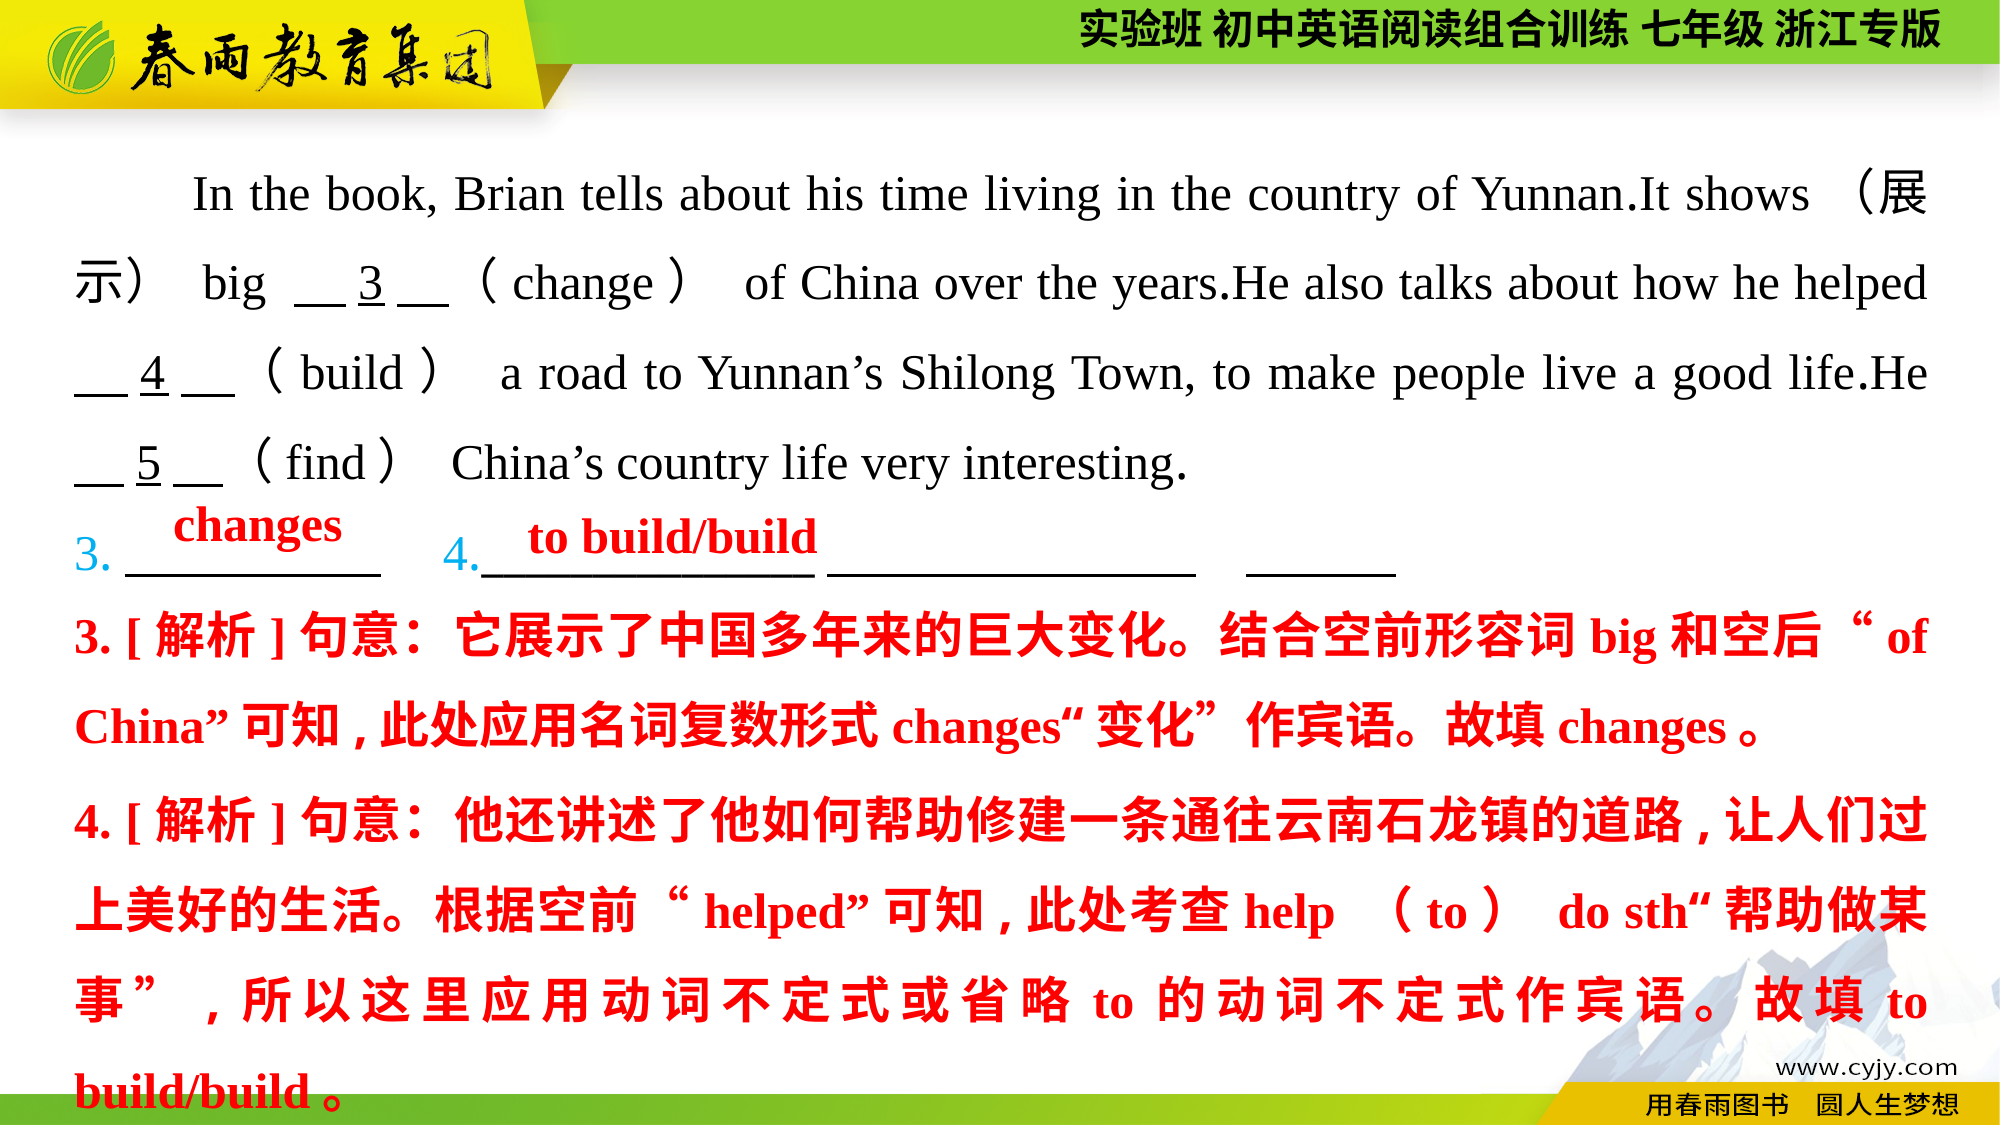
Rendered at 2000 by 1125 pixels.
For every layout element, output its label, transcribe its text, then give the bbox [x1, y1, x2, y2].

list In the book, Brian tells about his time living in the country of Yunnan.It shows（展示） big 3 （change） of China over the years.He also talks about how he helped 4 （build） a road to Yunnan’s Shilong Town, to make people live a good life.He 5 （find） China’s country life very interesting. 3. 4._______________ [59, 122, 1944, 566]
text_box to build/build [512, 495, 833, 566]
picture [0, 0, 2000, 1125]
text_box changes [158, 483, 358, 559]
text_box 3. [解析]句意：它展示了中国多年来的巨大变化。结合空前形容词big和空后“of China”可知,此处应用名词复数形式changes“变化”作宾语。故填changes。 [59, 566, 1944, 751]
text_box 4. [解析]句意：他还讲述了他如何帮助修建一条通往云南石龙镇的道路,让人们过上美好的生活。根据空前“helped”可知,此处考查help （to） do sth“帮助做某事”,所以这里应用动词不定式或省略to的动词不定式作宾语。故填to build/build。 [59, 751, 1944, 1125]
